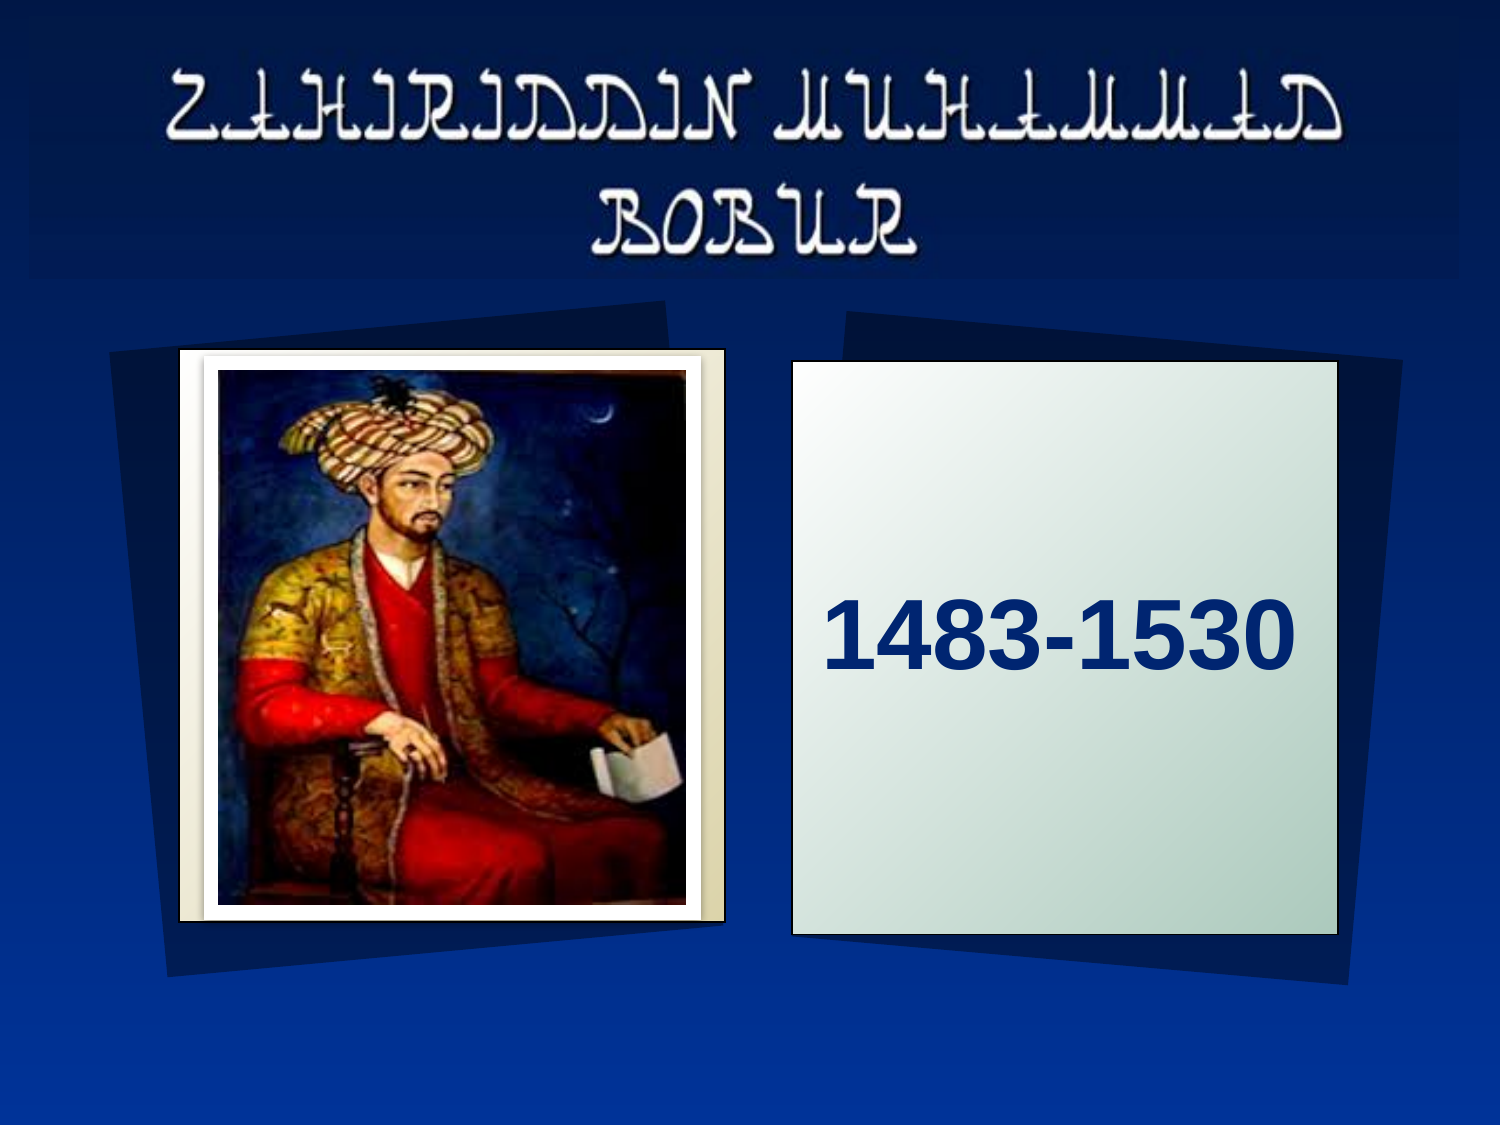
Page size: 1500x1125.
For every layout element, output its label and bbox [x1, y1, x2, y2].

text_box [699, 333, 1377, 963]
picture [29, 16, 1459, 280]
text_box [136, 324, 726, 954]
picture [218, 370, 687, 906]
